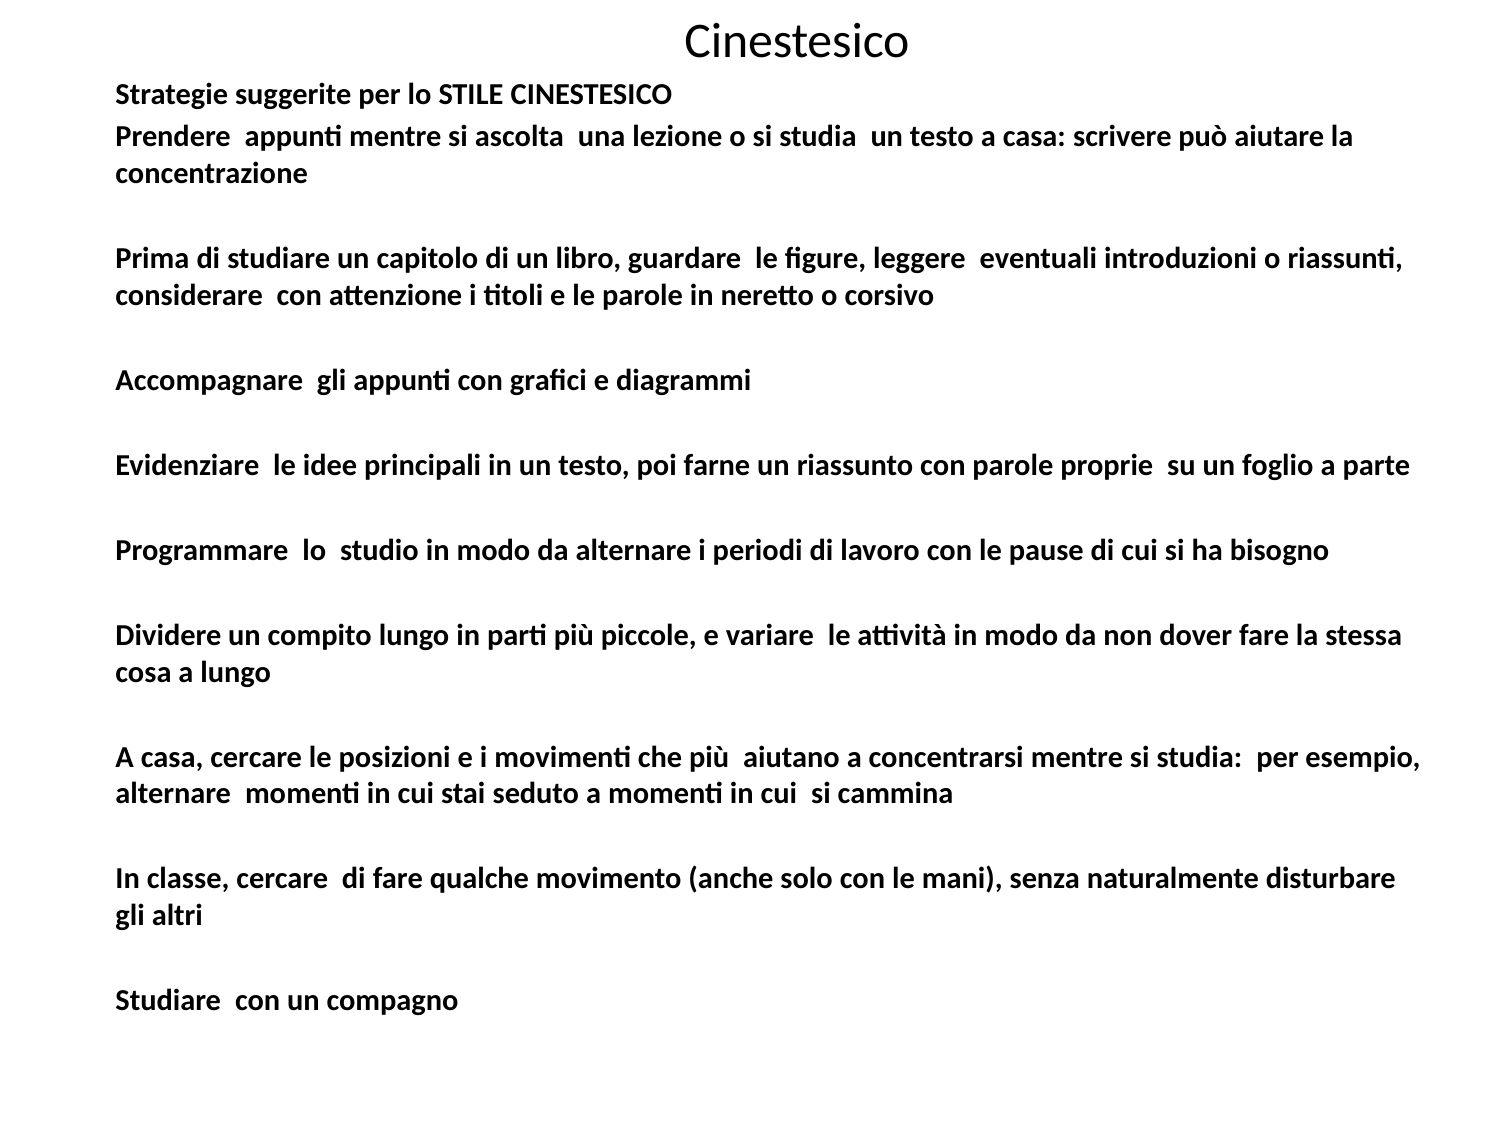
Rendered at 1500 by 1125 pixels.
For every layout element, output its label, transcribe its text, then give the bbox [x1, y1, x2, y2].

title Cinestesico [159, 0, 1435, 66]
subtitle Strategie suggerite per lo STILE CINESTESICO Prendere appunti mentre si ascolta una lezione o si studia un testo a casa: scrivere può aiutare la concentrazione Prima di studiare un capitolo di un libro, guardare le figure, leggere eventuali introduzioni o riassunti, considerare con attenzione i titoli e le parole in neretto o corsivo Accompagnare gli appunti con grafici e diagrammi Evidenziare le idee principali in un testo, poi farne un riassunto con parole proprie su un foglio a parte Programmare lo studio in modo da alternare i periodi di lavoro con le pause di cui si ha bisogno Dividere un compito lungo in parti più piccole, e variare le attività in modo da non dover fare la stessa cosa a lungo A casa, cercare le posizioni e i movimenti che più aiutano a concentrarsi mentre si studia: per esempio, alternare momenti in cui stai seduto a momenti in cui si cammina In classe, cercare di fare qualche movimento (anche solo con le mani), senza naturalmente disturbare gli altri Studiare con un compagno [100, 66, 1447, 1094]
